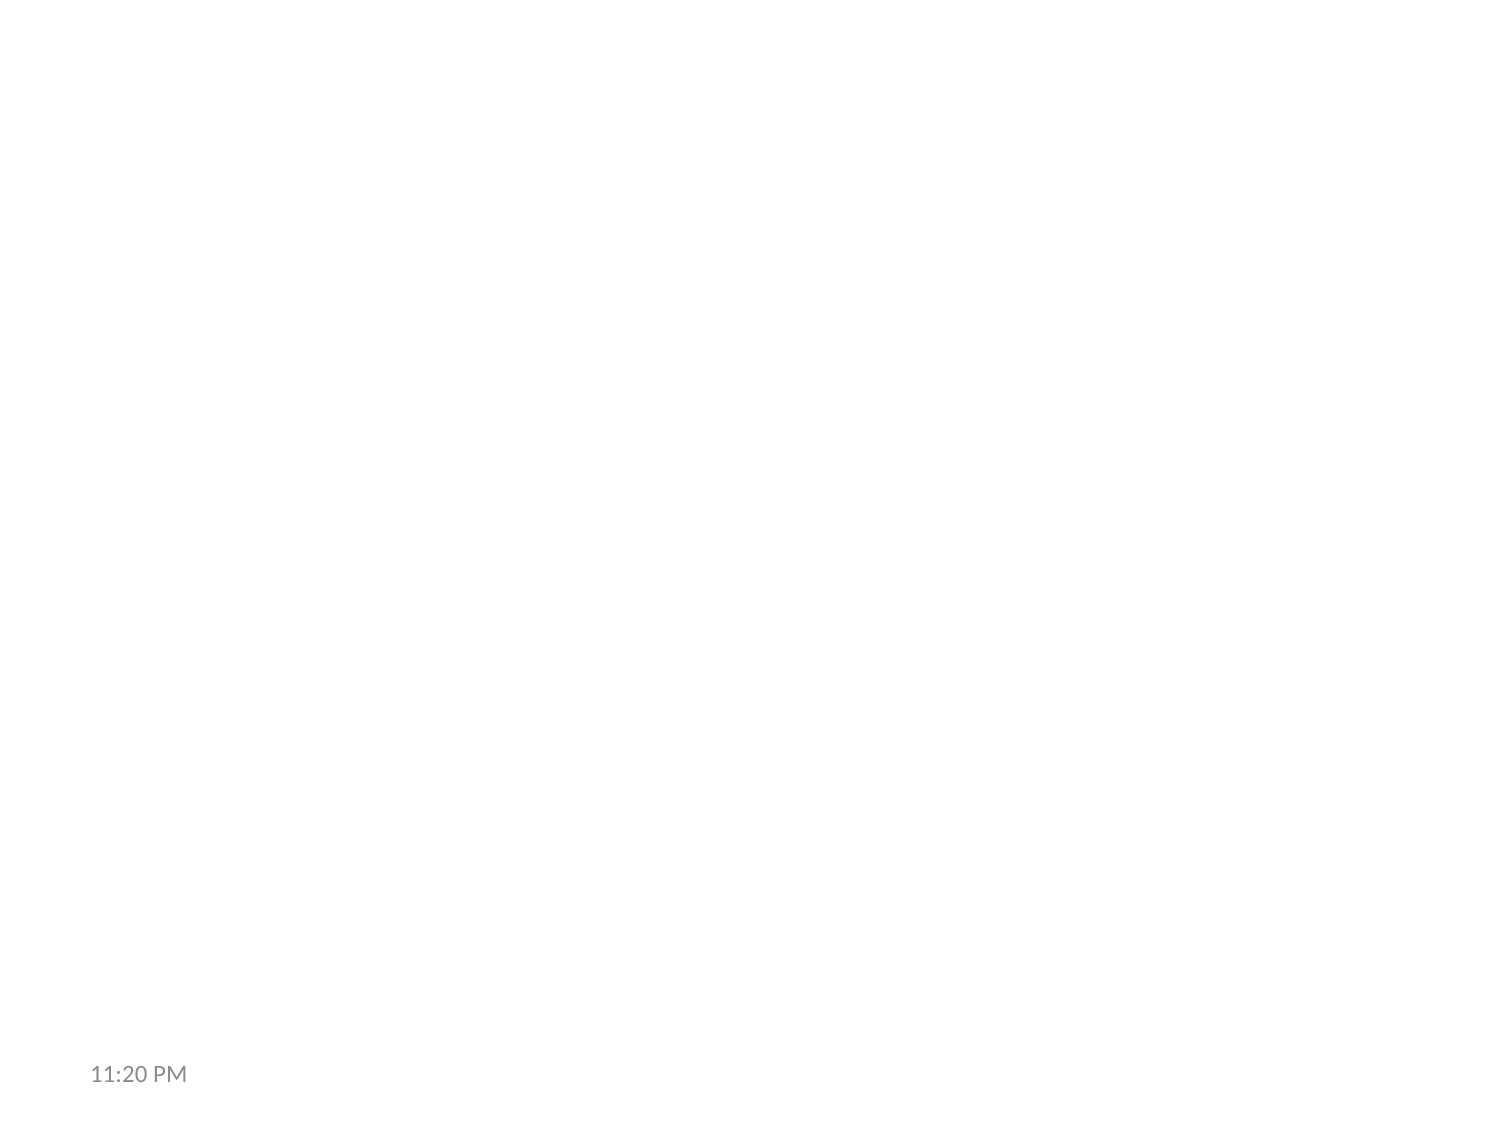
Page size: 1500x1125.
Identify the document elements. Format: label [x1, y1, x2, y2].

slide_number [75, 1042, 425, 1103]
